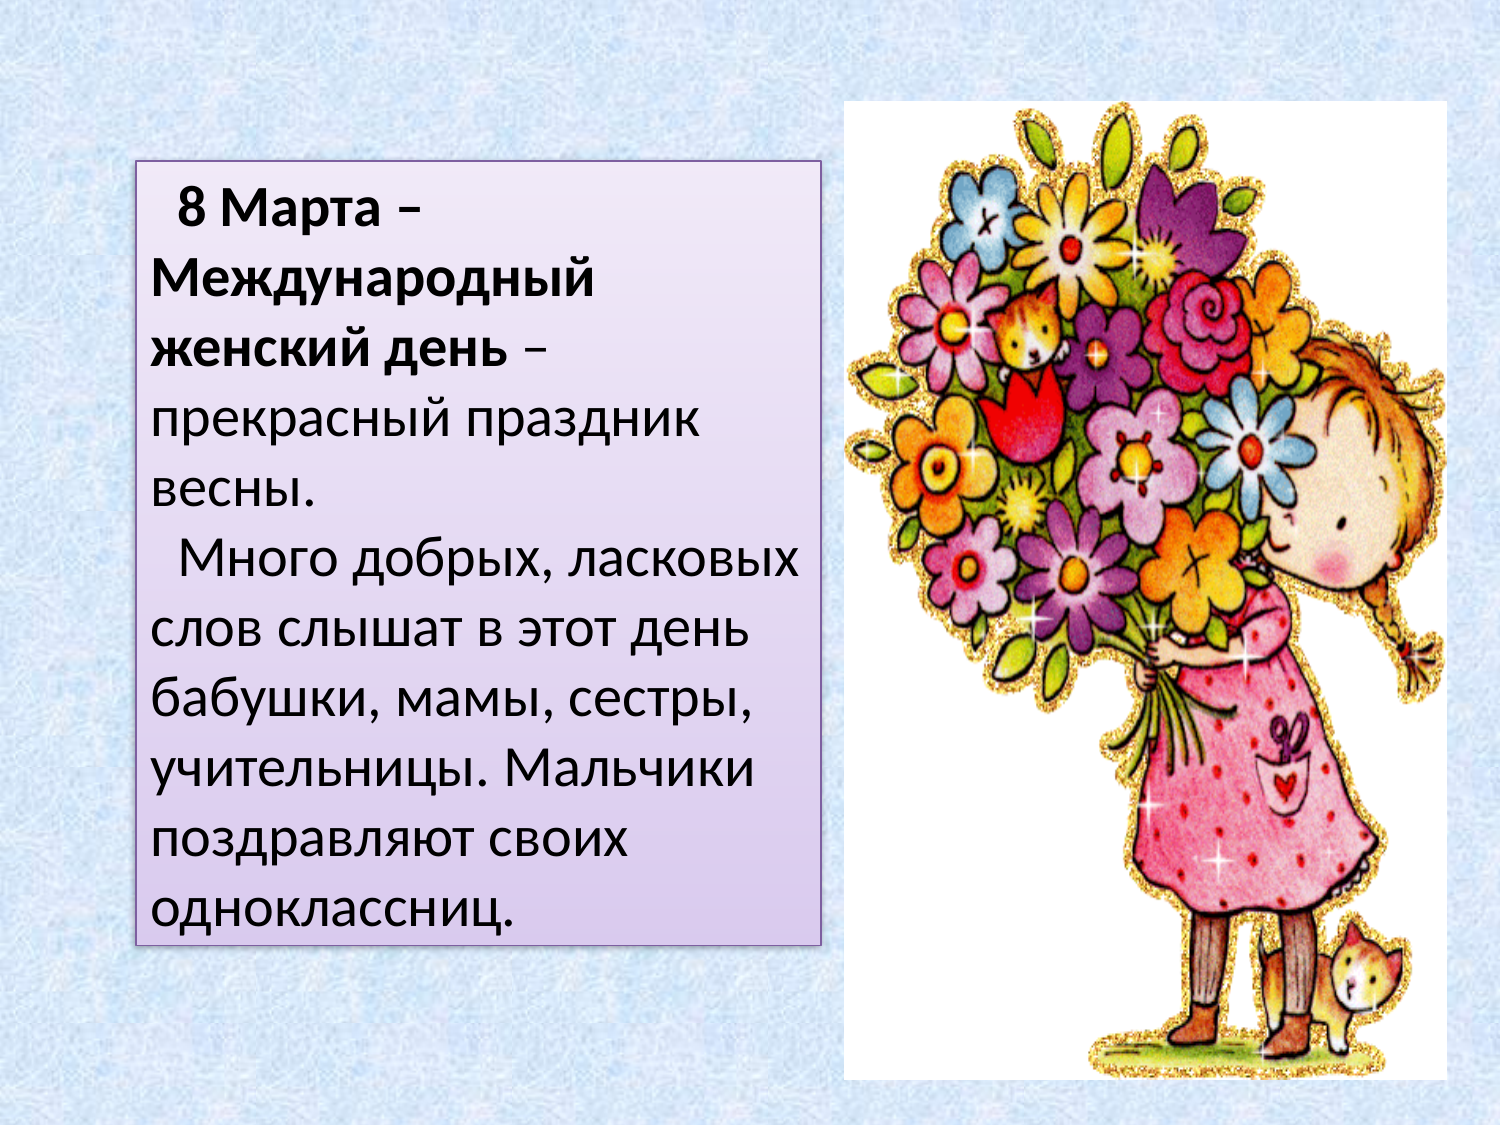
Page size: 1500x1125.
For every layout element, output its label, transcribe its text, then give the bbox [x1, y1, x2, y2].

picture [0, 0, 1500, 1125]
text_box 8 Марта – Международный женский день – прекрасный праздник весны. Много добрых, ласковых слов слышат в этот день бабушки, мамы, сестры, учительницы. Мальчики поздравляют своих одноклассниц. [135, 160, 822, 946]
